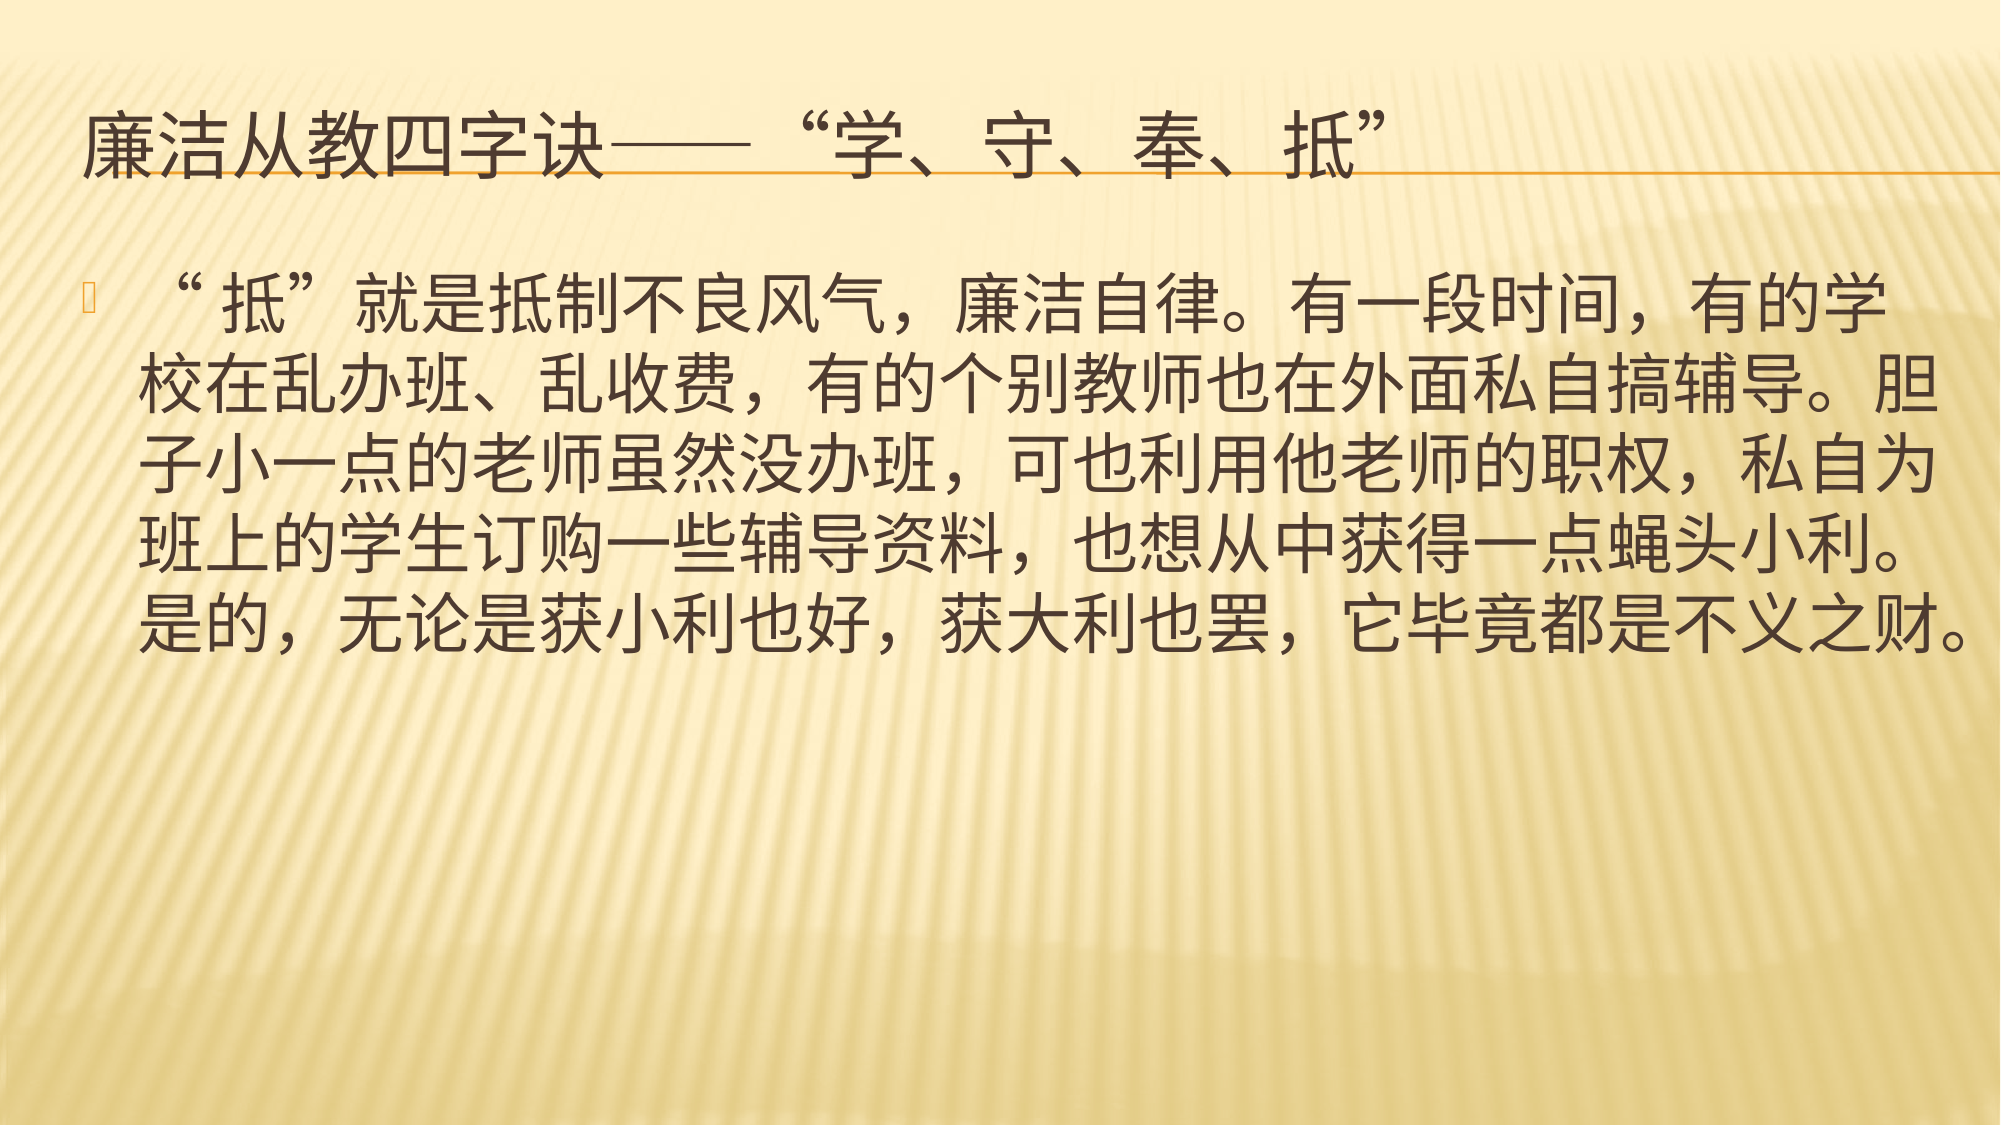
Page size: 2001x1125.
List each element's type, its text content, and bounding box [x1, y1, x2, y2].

title 廉洁从教四字诀——“学、守、奉、抵” [66, 75, 1967, 213]
list “抵”就是抵制不良风气，廉洁自律。有一段时间，有的学校在乱办班、乱收费，有的个别教师也在外面私自搞辅导。胆子小一点的老师虽然没办班，可也利用他老师的职权，私自为班上的学生订购一些辅导资料，也想从中获得一点蝇头小利。是的，无论是获小利也好，获大利也罢，它毕竟都是不义之财。 [66, 254, 1967, 998]
